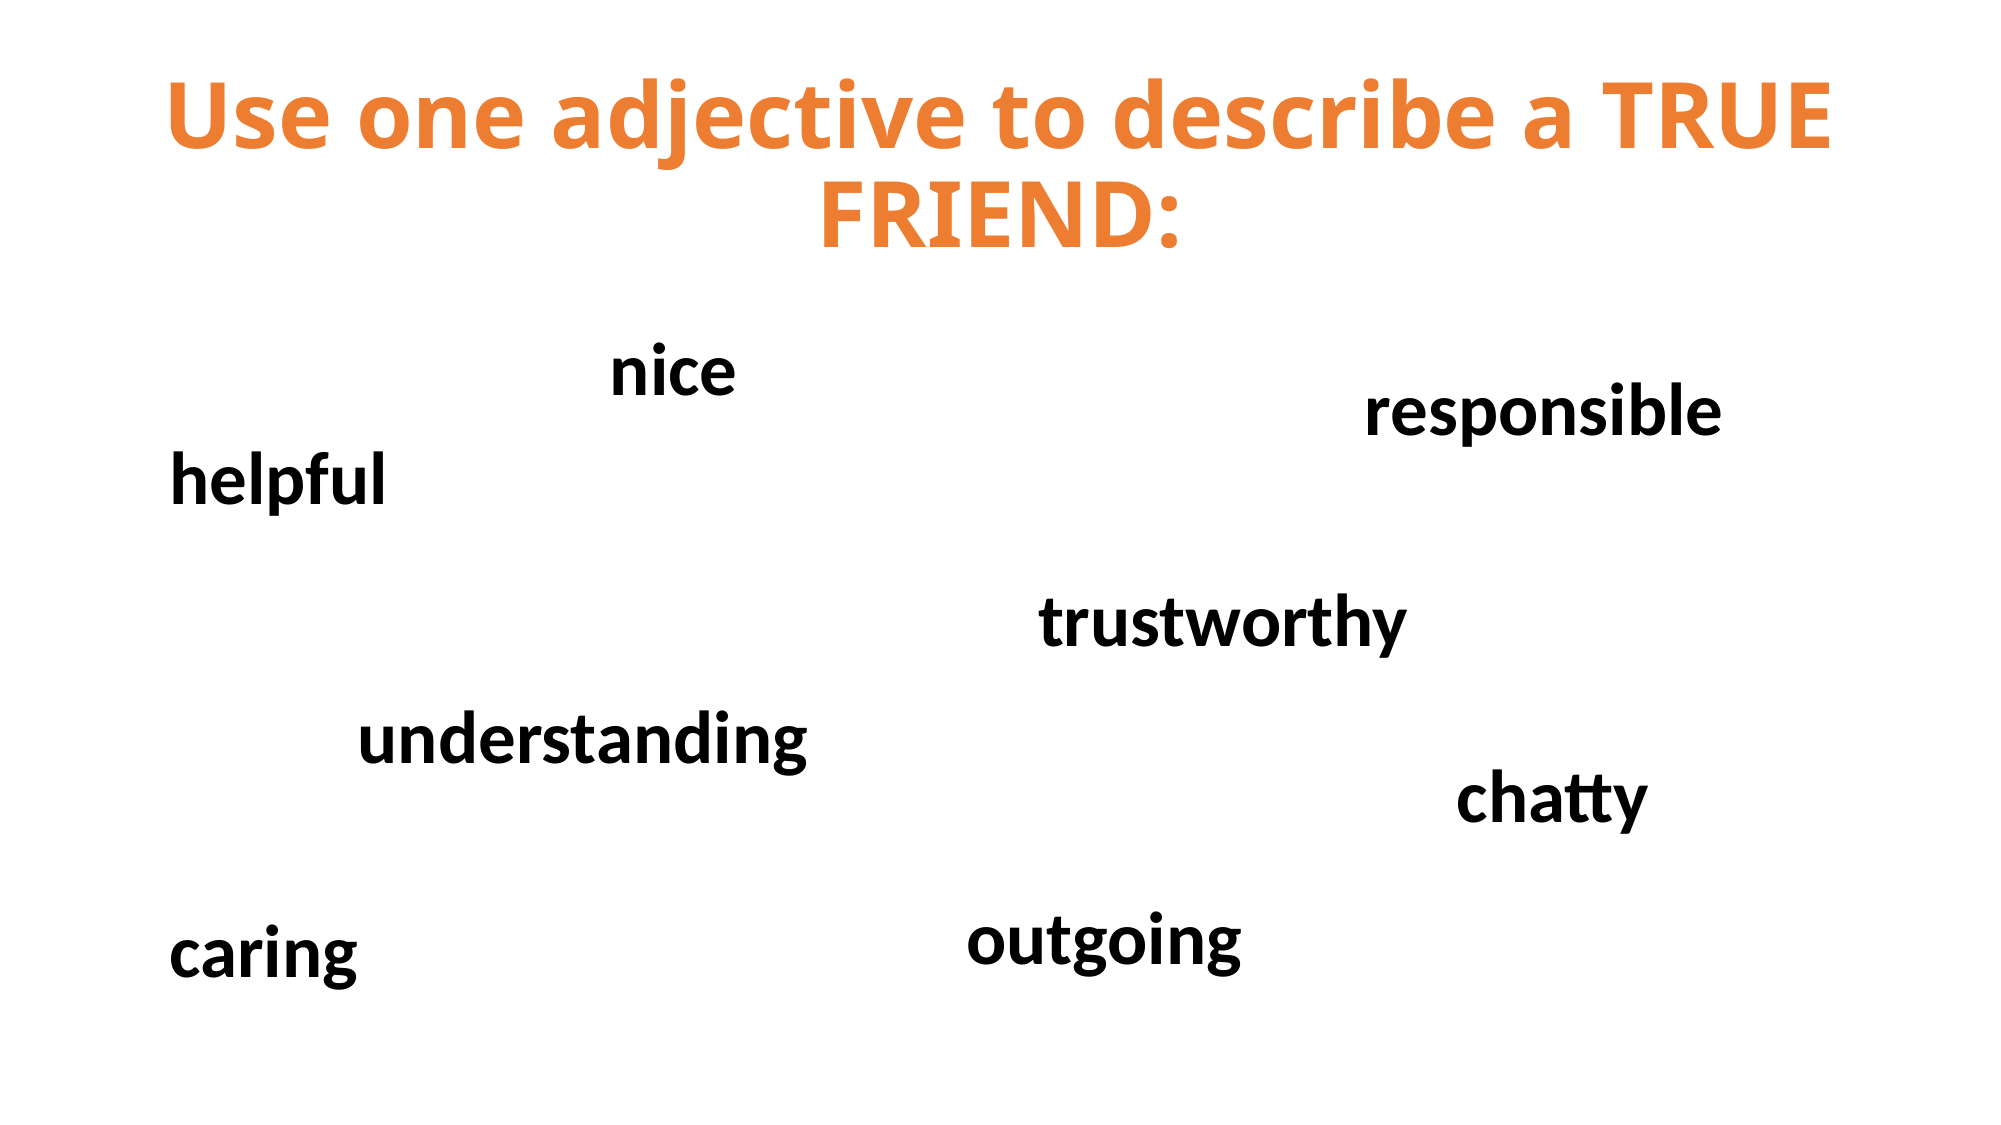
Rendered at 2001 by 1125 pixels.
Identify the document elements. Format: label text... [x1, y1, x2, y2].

text_box outgoing [951, 881, 1688, 987]
text_box chatty [1442, 739, 2000, 845]
text_box understanding [342, 680, 898, 786]
title Use one adjective to describe a TRUE FRIEND: [137, 59, 1863, 278]
text_box responsible [1349, 353, 2000, 458]
text_box caring [154, 895, 710, 1001]
text_box helpful [154, 421, 532, 527]
text_box trustworthy [1023, 564, 1760, 670]
text_box nice [595, 313, 1150, 418]
